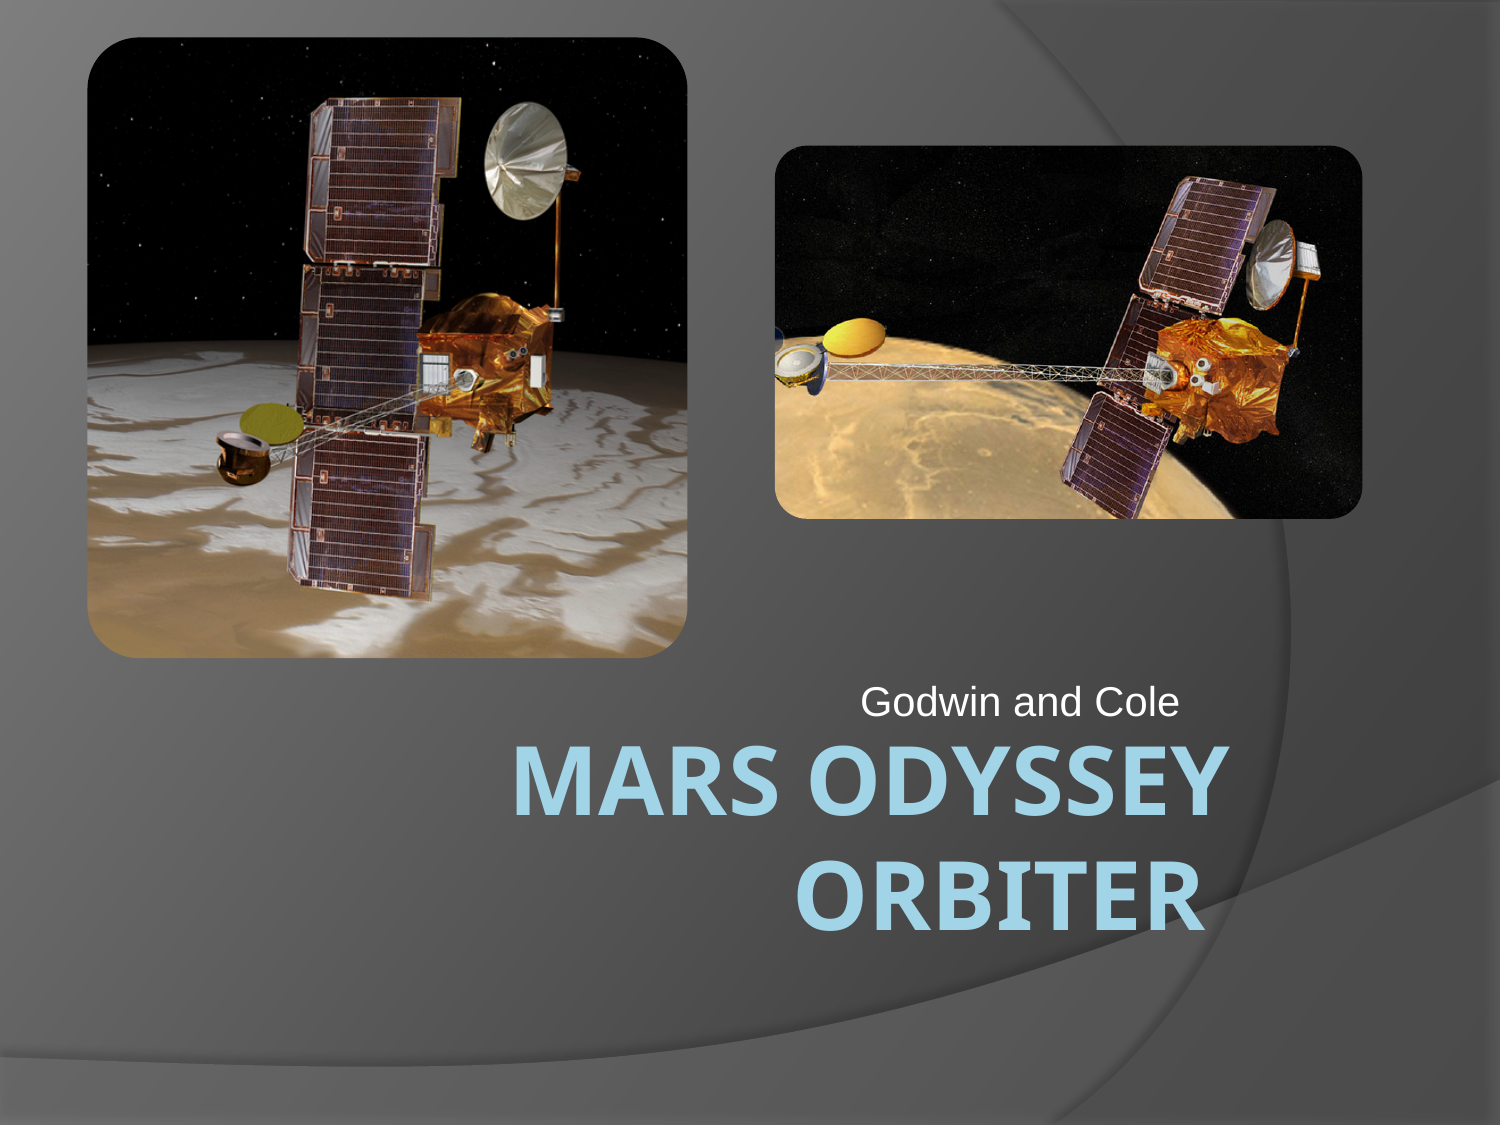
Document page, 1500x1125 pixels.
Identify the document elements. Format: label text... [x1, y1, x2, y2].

title Mars Odyssey orbiter [174, 712, 1238, 1090]
picture [87, 37, 688, 659]
picture [774, 145, 1363, 520]
subtitle Godwin and Cole [125, 437, 1188, 725]
